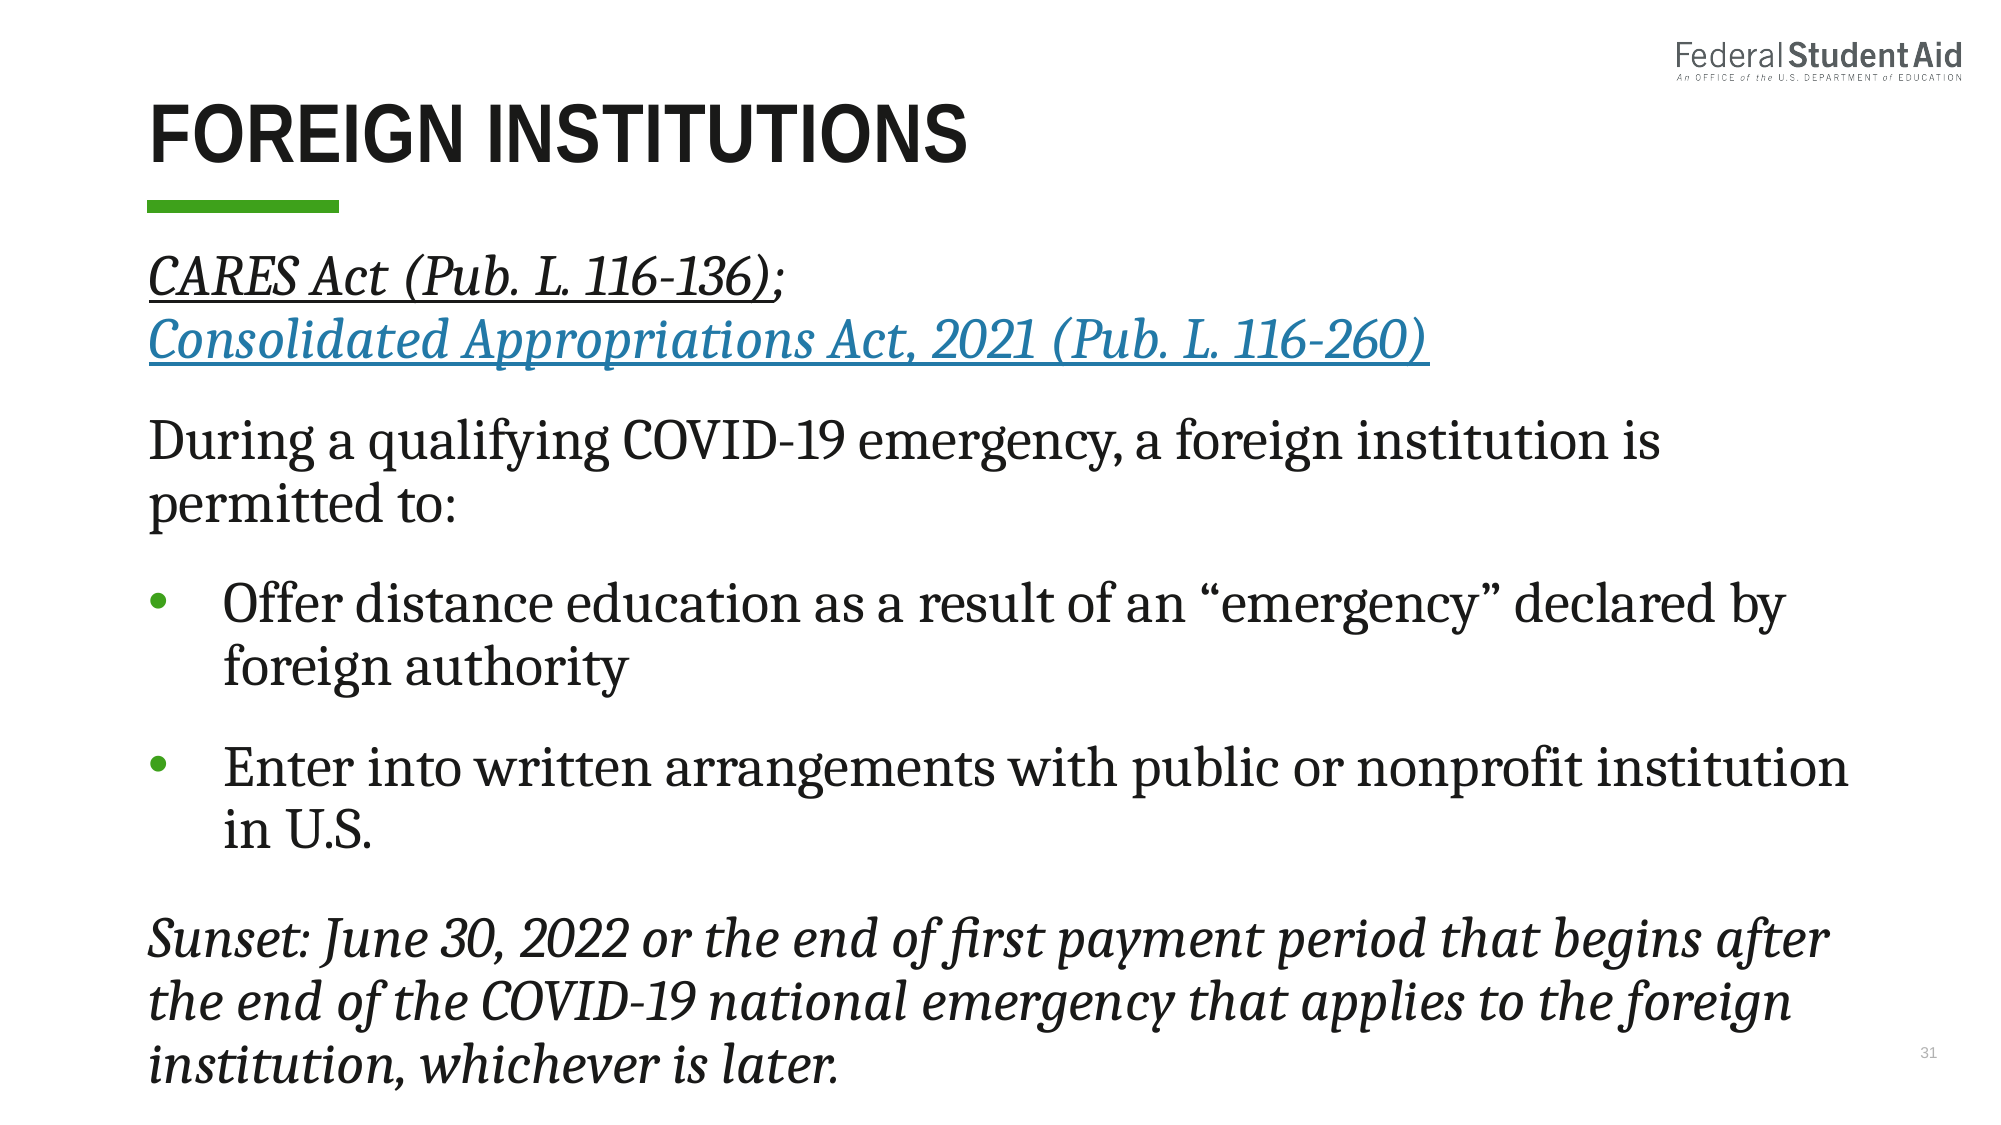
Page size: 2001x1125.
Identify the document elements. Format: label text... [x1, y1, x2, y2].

title Foreign institutions [149, 57, 1606, 189]
list CARES Act (Pub. L. 116-136); Consolidated Appropriations Act, 2021 (Pub. L. 116-260) During a qualifying COVID-19 emergency, a foreign institution is permitted to: Offer distance education as a result of an “emergency” declared by foreign authority Enter into written arrangements with public or nonprofit institution in U.S. Sunset: June 30, 2022 or the end of first payment period that begins after the end of the COVID-19 national emergency that applies to the foreign institution, whichever is later. [133, 237, 1921, 1026]
slide_number 31 [1920, 1042, 1986, 1094]
picture [1651, 16, 1986, 106]
